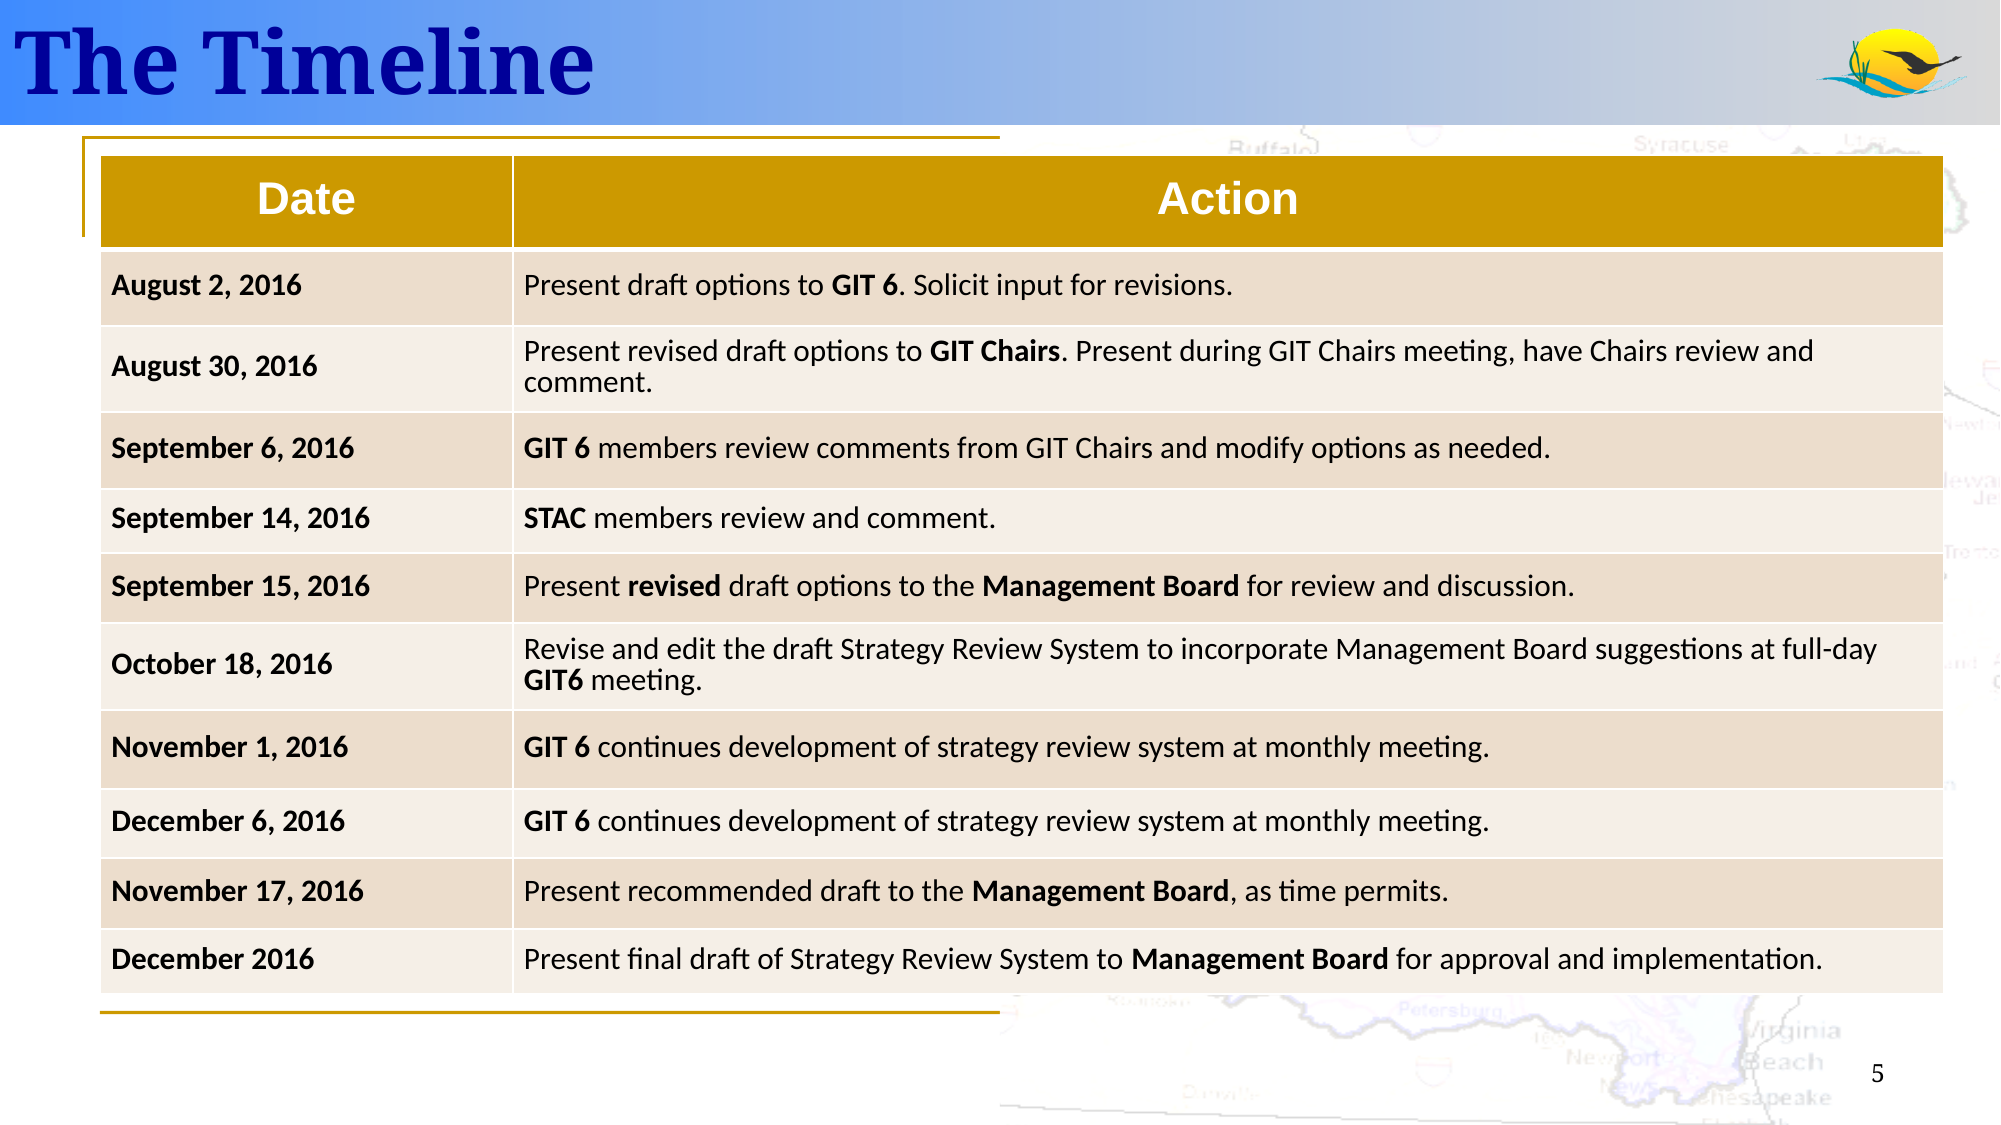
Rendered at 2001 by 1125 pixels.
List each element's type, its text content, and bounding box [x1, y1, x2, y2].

table_cell October 18, 2016 [101, 624, 512, 709]
table_cell Present final draft of Strategy Review System to Management Board for approval and implementation. [514, 930, 1943, 993]
table_cell Present draft options to GIT 6. Solicit input for revisions. [514, 252, 1943, 325]
slide_number 5 [1433, 1023, 1901, 1100]
table_cell November 1, 2016 [101, 711, 512, 788]
table_header Action [514, 156, 1943, 247]
table_cell STAC members review and comment. [514, 490, 1943, 552]
text_box The Timeline [0, 0, 2000, 120]
table_cell September 14, 2016 [101, 490, 512, 552]
table_header Date [101, 156, 512, 247]
table_cell GIT 6 members review comments from GIT Chairs and modify options as needed. [514, 413, 1943, 488]
table_cell September 15, 2016 [101, 554, 512, 622]
table_cell Revise and edit the draft Strategy Review System to incorporate Management Board suggestions at full-day GIT6 meeting. [514, 624, 1943, 709]
table_cell December 2016 [101, 930, 512, 993]
table_cell Present revised draft options to GIT Chairs. Present during GIT Chairs meeting, have Chairs review and comment. [514, 327, 1943, 411]
table_cell August 30, 2016 [101, 327, 512, 411]
table_cell Present revised draft options to the Management Board for review and discussion. [514, 554, 1943, 622]
table_cell November 17, 2016 [101, 859, 512, 928]
table_cell Present recommended draft to the Management Board, as time permits. [514, 859, 1943, 928]
table_cell GIT 6 continues development of strategy review system at monthly meeting. [514, 711, 1943, 788]
table_cell September 6, 2016 [101, 413, 512, 488]
table_cell August 2, 2016 [101, 252, 512, 325]
table_cell December 6, 2016 [101, 790, 512, 857]
table_cell GIT 6 continues development of strategy review system at monthly meeting. [514, 790, 1943, 857]
